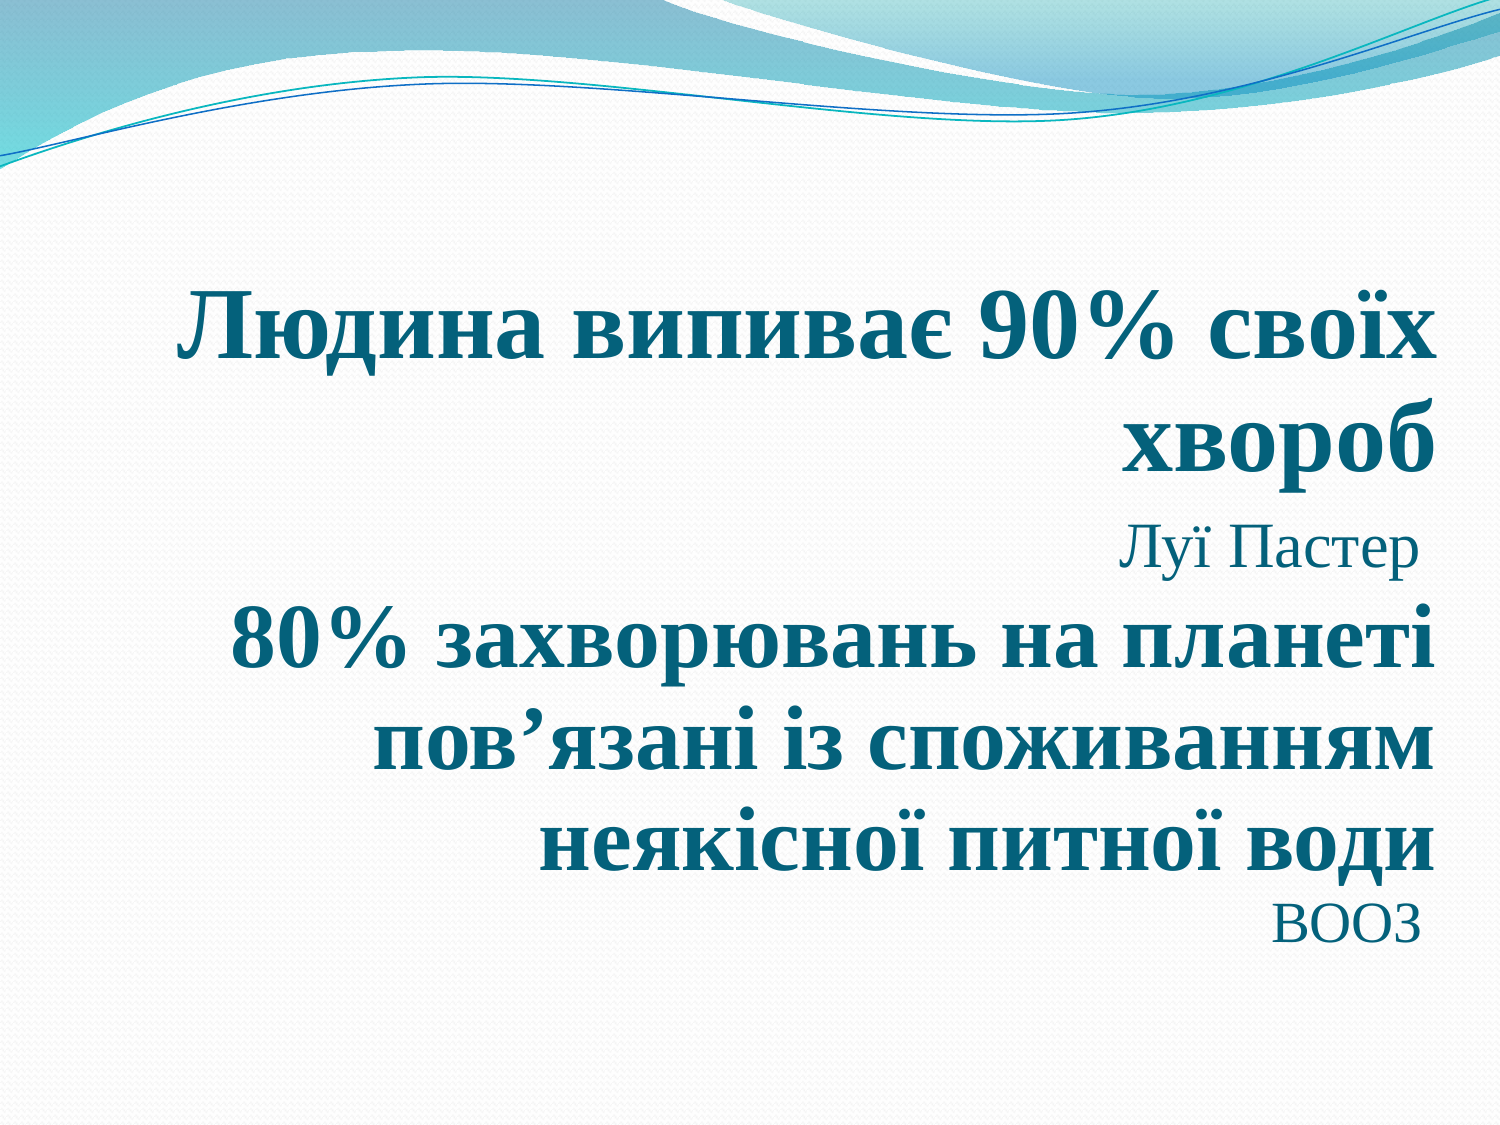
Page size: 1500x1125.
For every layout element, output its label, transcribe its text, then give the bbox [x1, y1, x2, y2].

title Людина випиває 90% своїх хвороб Луї Пастер 80% захворювань на планеті пов’язані із споживанням неякісної питної води ВООЗ [75, 115, 1438, 1020]
